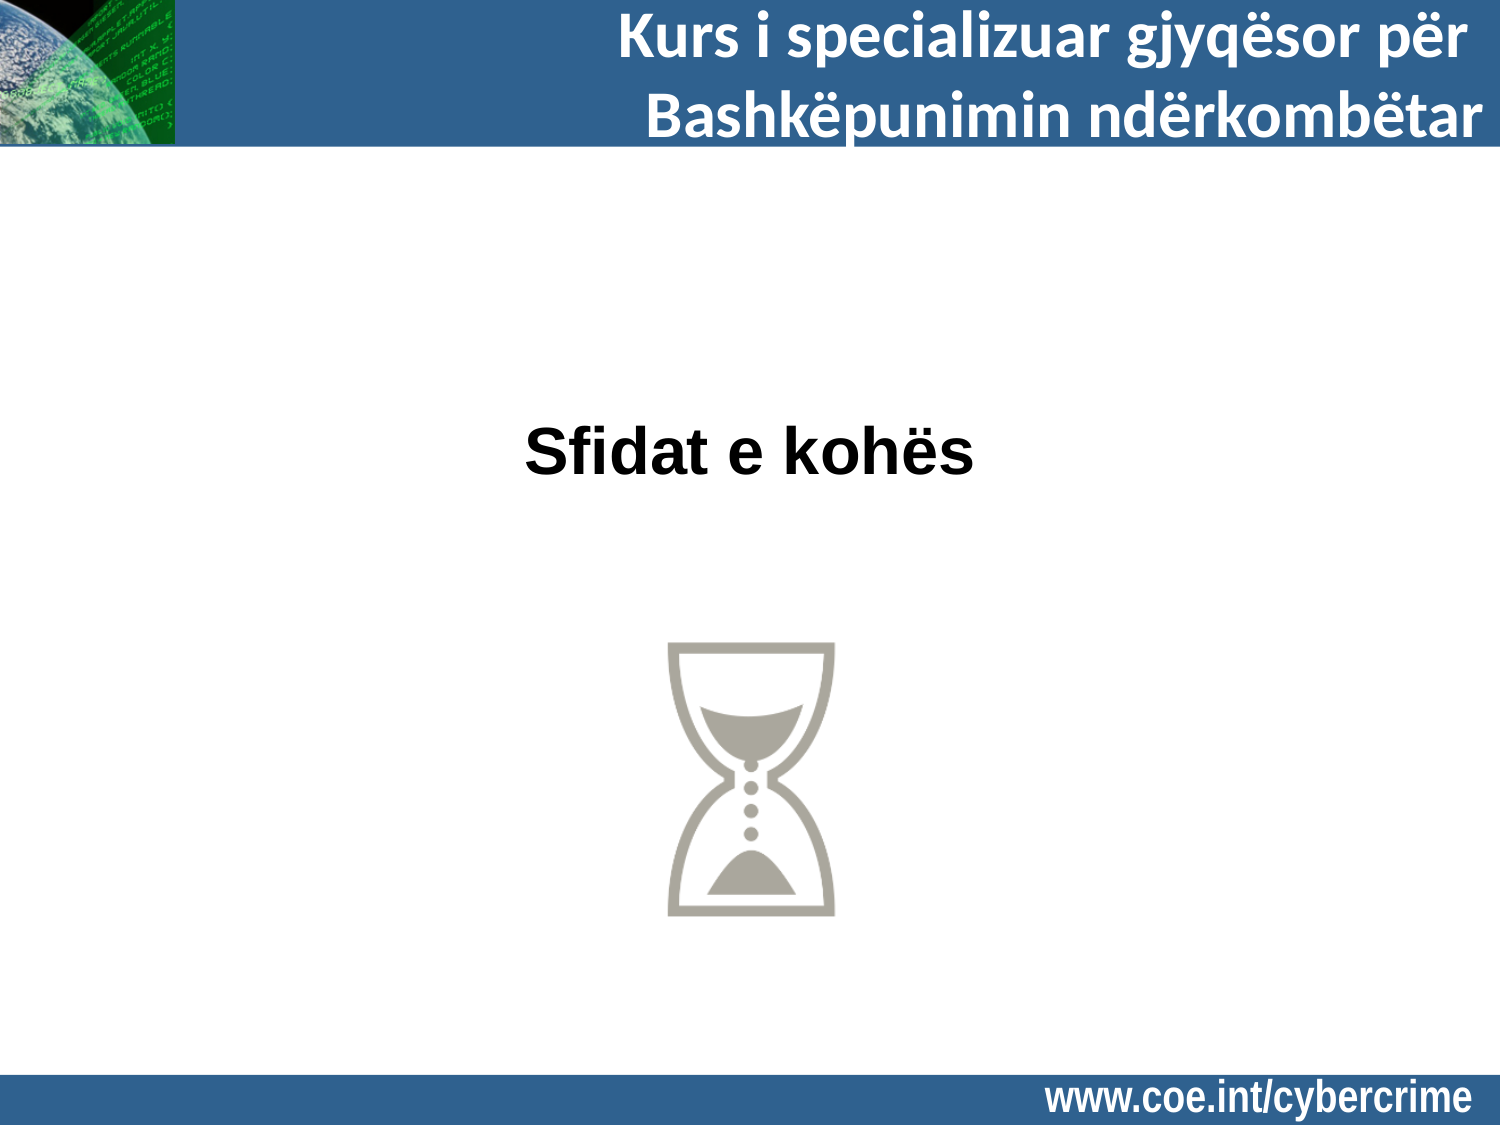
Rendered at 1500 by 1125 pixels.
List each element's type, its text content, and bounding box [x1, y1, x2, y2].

text_box [0, 1073, 1030, 1125]
text_box Kurs i specializuar gjyqësor për Bashkëpunimin ndërkombëtar [177, 0, 1500, 149]
text_box www.coe.int/cybercrime [1030, 1059, 1500, 1125]
picture [0, 0, 175, 144]
text_box Sfidat e kohës [50, 352, 1450, 496]
picture [601, 630, 899, 929]
